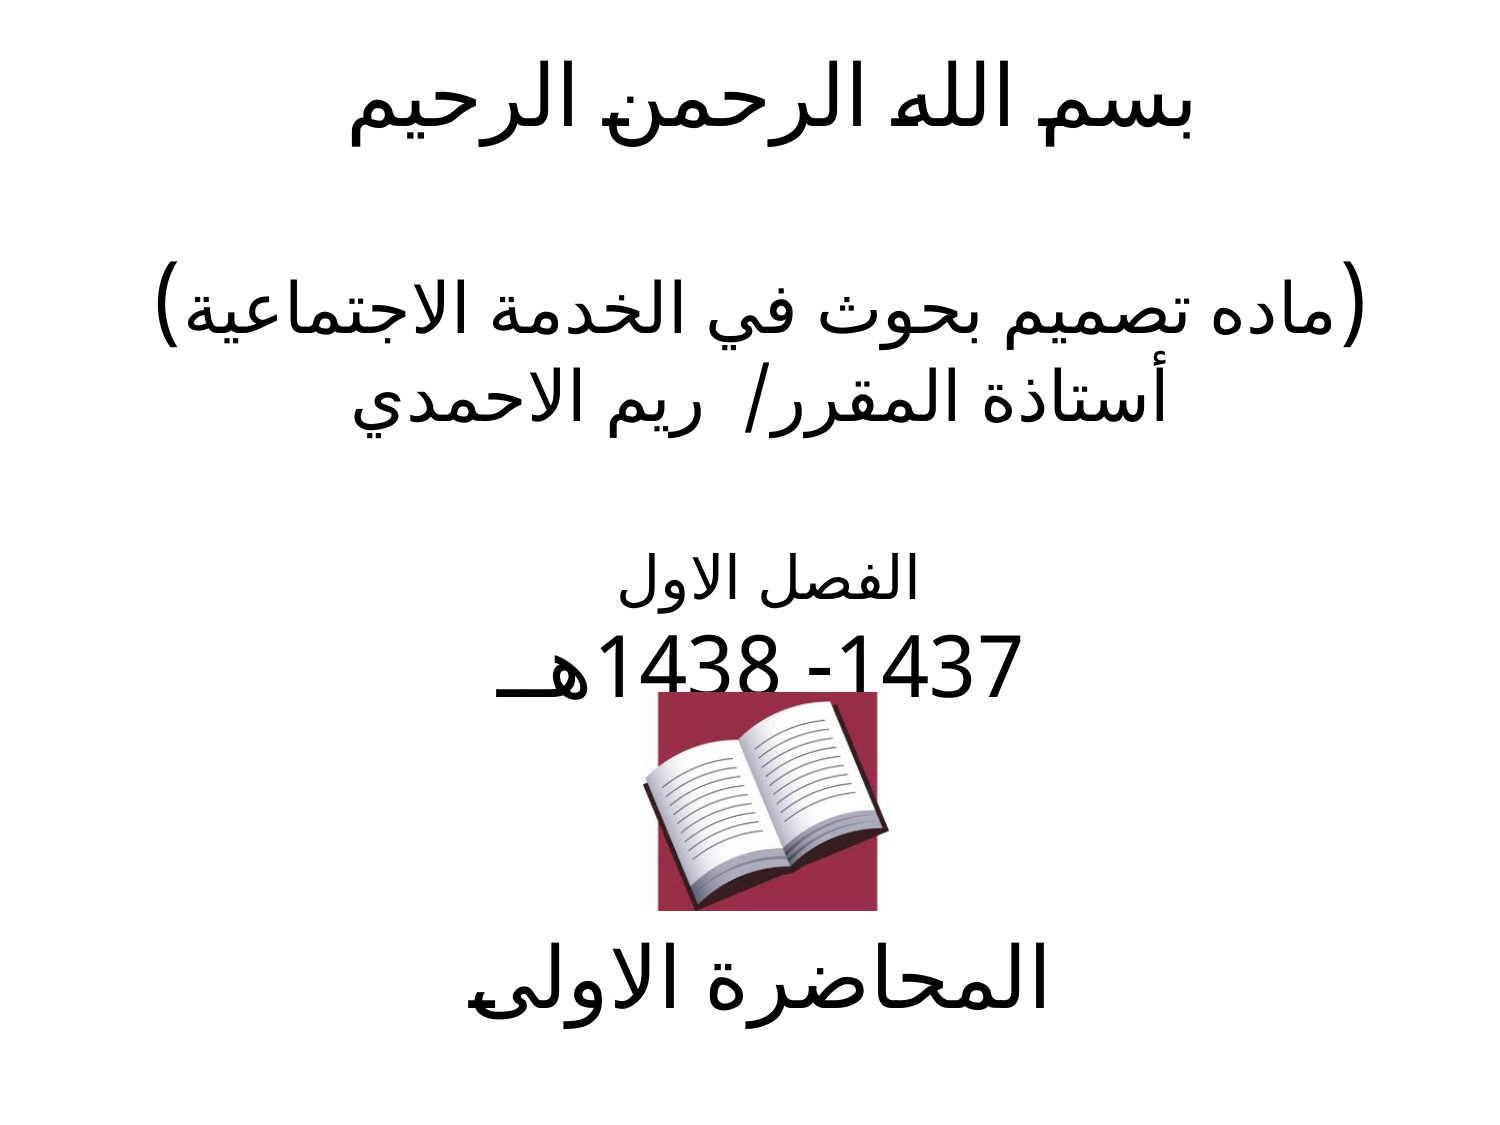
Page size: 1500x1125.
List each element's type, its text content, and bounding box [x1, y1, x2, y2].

title بسم الله الرحمن الرحيم (ماده تصميم بحوث في الخدمة الاجتماعية) أستاذة المقرر/ ريم الاحمدي الفصل الاول 1437- 1438هــ المحاضرة الاولى [75, 30, 1447, 1035]
picture [643, 692, 889, 911]
